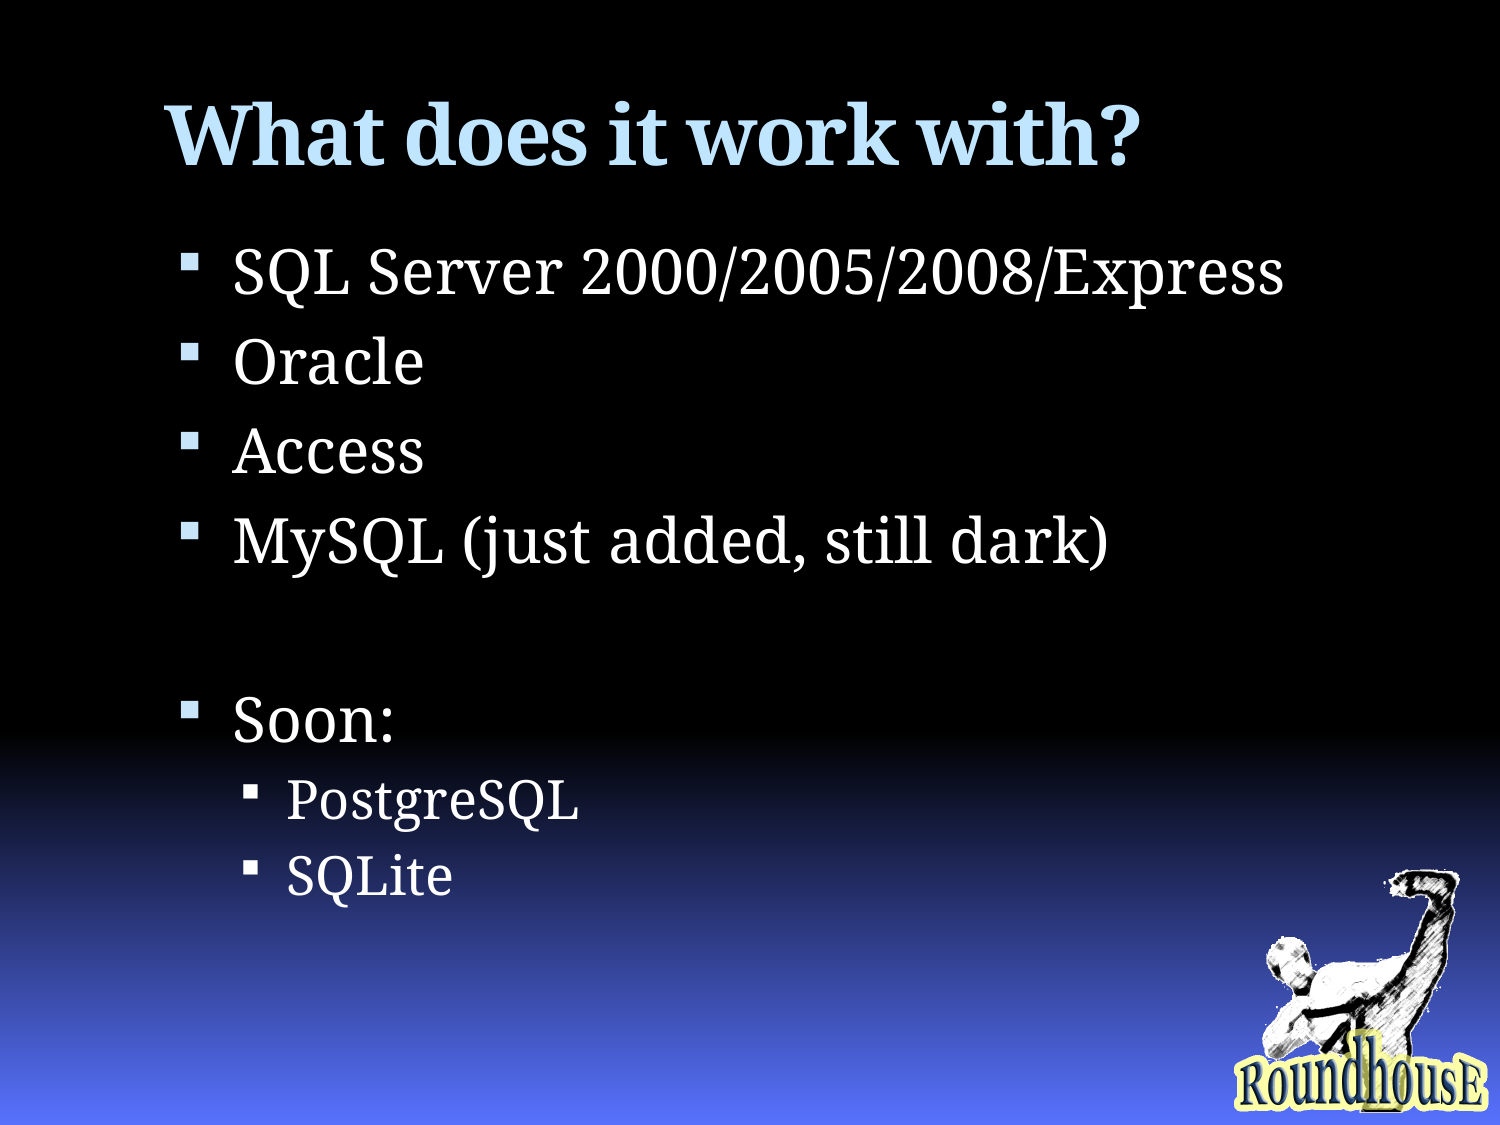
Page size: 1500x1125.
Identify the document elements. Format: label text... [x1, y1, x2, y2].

picture [1218, 857, 1499, 1124]
title What does it work with? [150, 75, 1425, 224]
list SQL Server 2000/2005/2008/Express Oracle Access MySQL (just added, still dark) Soon: PostgreSQL SQLite [150, 224, 1425, 975]
